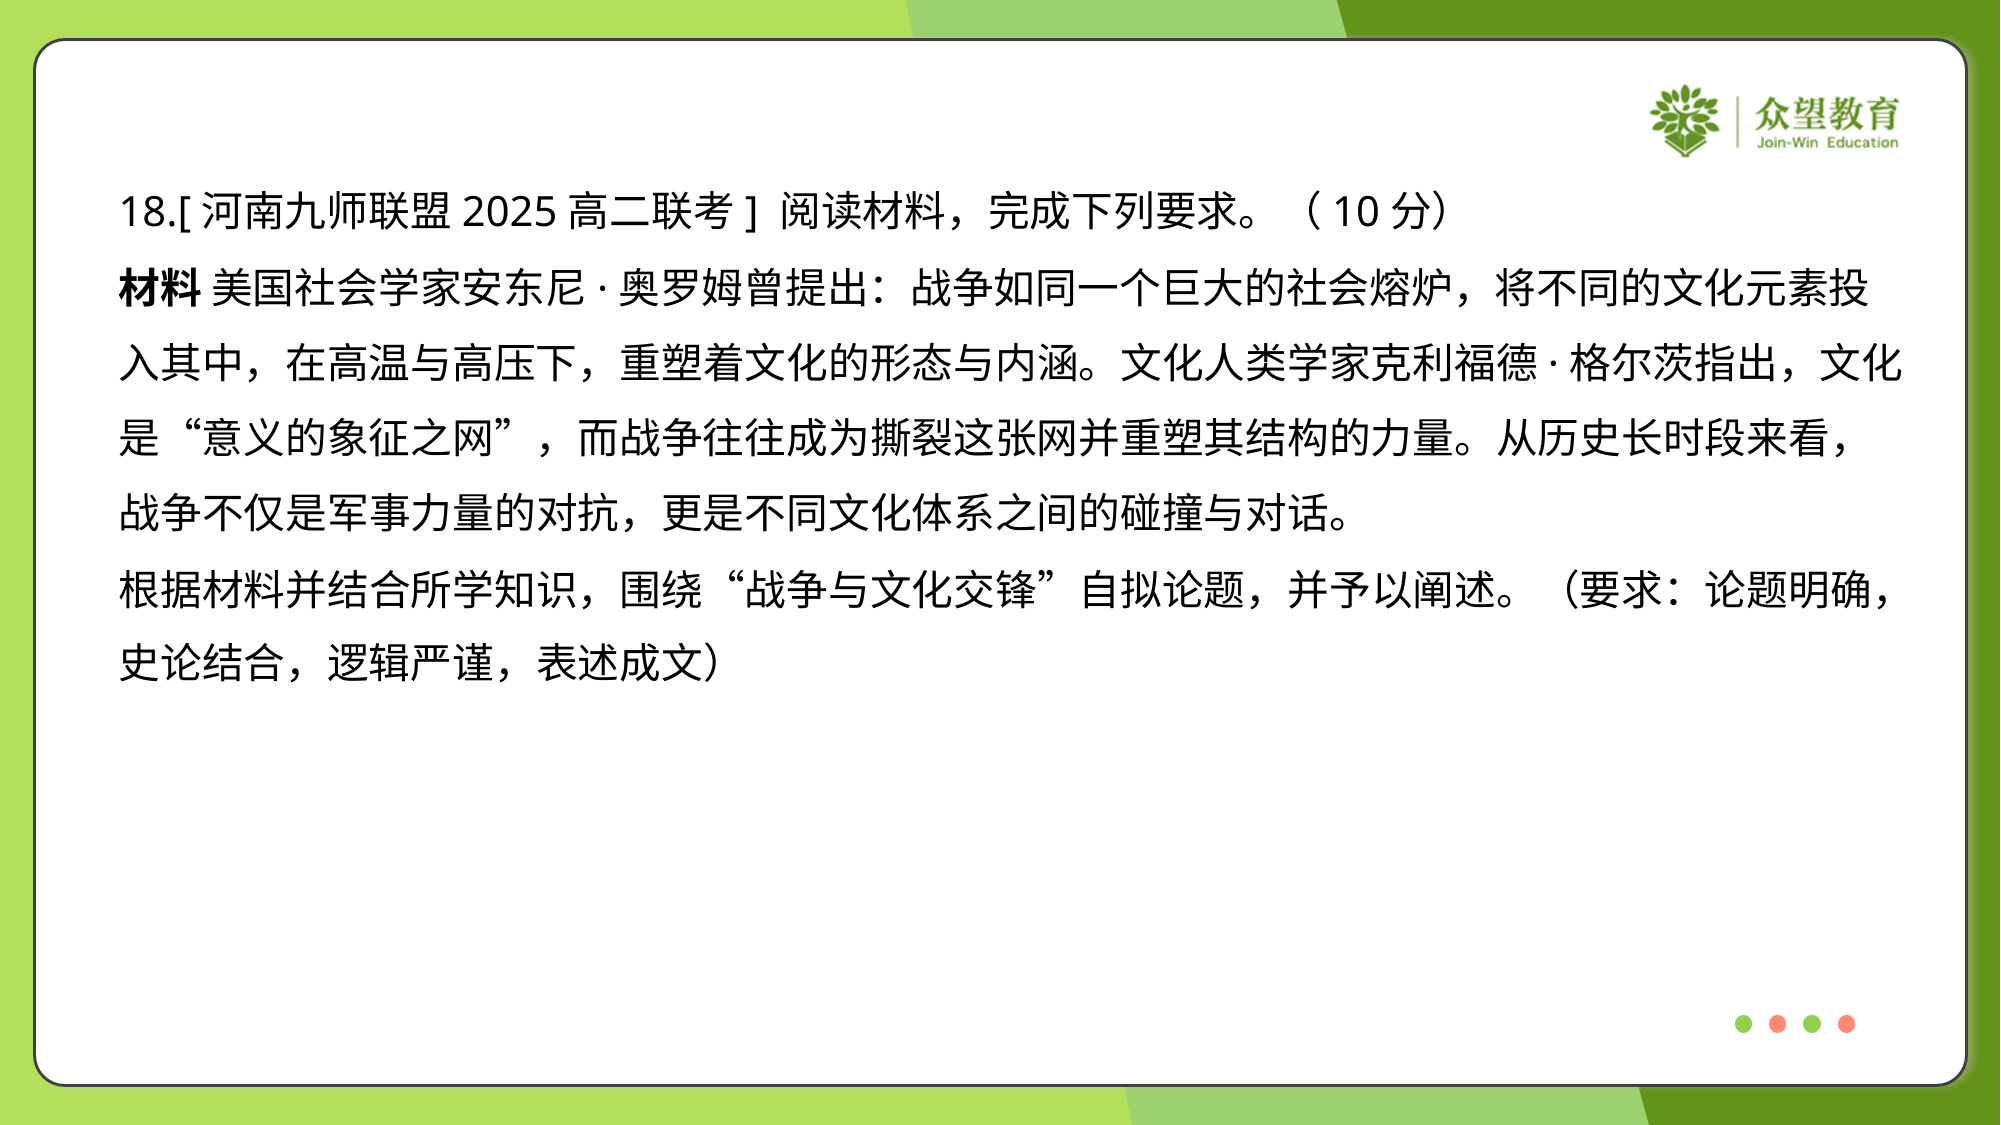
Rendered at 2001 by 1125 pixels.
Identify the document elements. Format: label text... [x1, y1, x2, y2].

text_box 18.[河南九师联盟2025高二联考] 阅读材料，完成下列要求。（10分） 材料 美国社会学家安东尼·奥罗姆曾提出：战争如同一个巨大的社会熔炉，将不同的文化元素投 入其中，在高温与高压下，重塑着文化的形态与内涵。文化人类学家克利福德·格尔茨指出，文化 是“意义的象征之网”，而战争往往成为撕裂这张网并重塑其结构的力量。从历史长时段来看， 战争不仅是军事力量的对抗，更是不同文化体系之间的碰撞与对话。 根据材料并结合所学知识，围绕“战争与文化交锋”自拟论题，并予以阐述。（要求：论题明确， 史论结合，逻辑严谨，表述成文） [118, 159, 1883, 680]
picture [0, 0, 2000, 1125]
